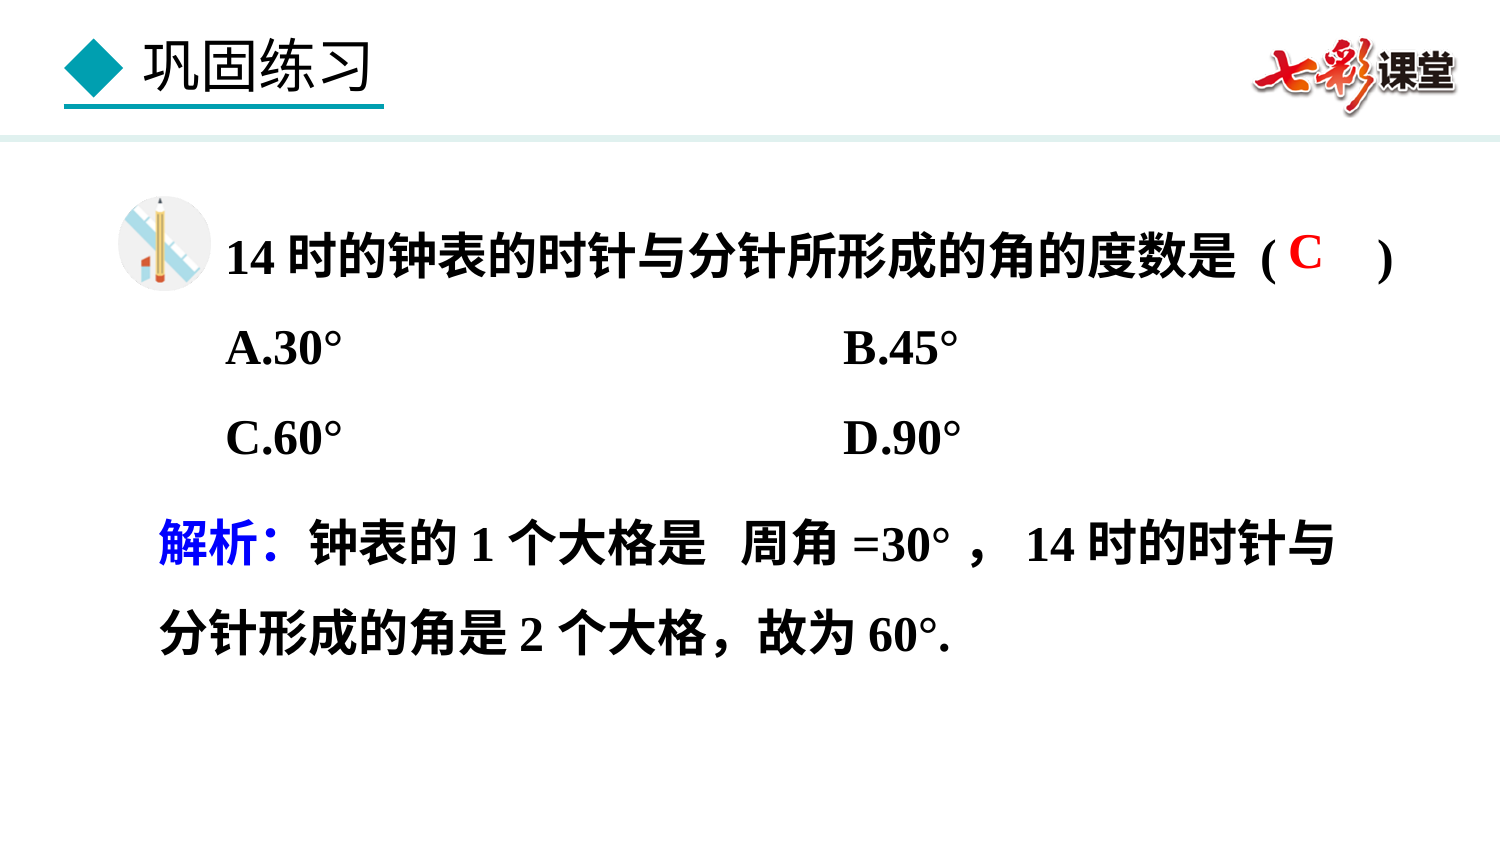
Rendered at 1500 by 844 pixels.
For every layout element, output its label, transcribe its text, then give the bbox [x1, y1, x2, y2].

text_box 14时的钟表的时针与分针所形成的角的度数是 ( ) A.30° B.45° C.60° D.90° [210, 186, 1500, 472]
picture [1249, 32, 1461, 118]
picture [118, 196, 211, 291]
text_box C [1274, 211, 1377, 287]
